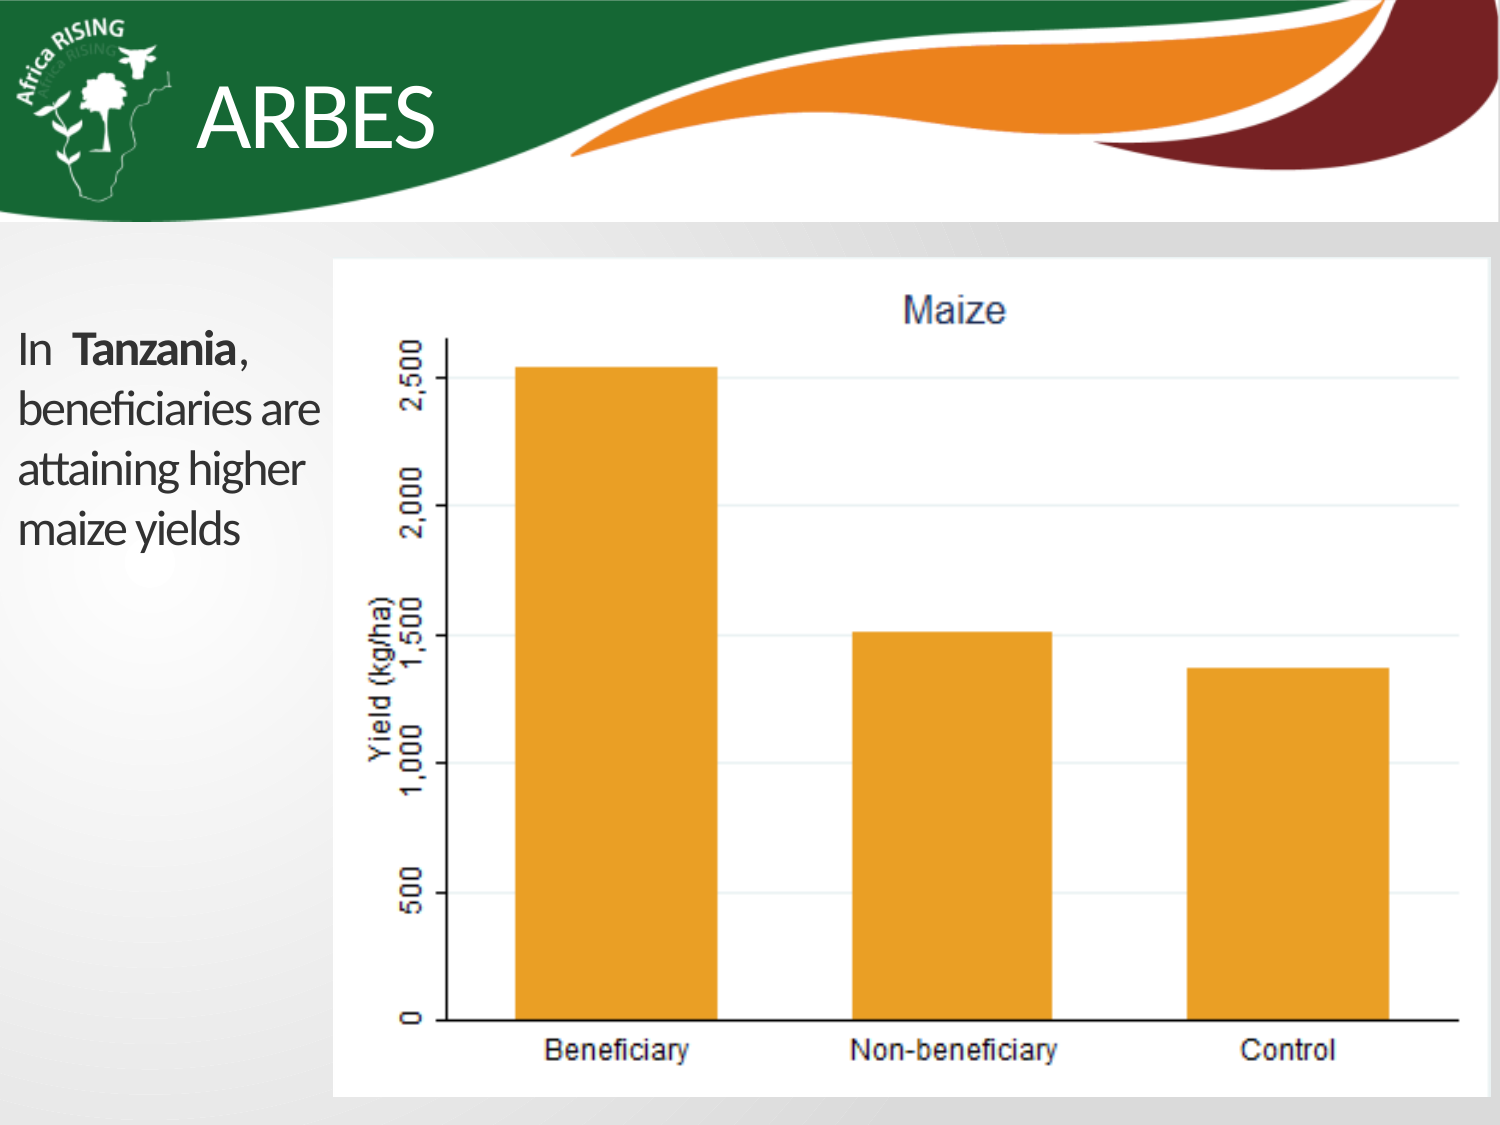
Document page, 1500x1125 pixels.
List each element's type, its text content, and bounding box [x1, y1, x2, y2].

picture [333, 256, 1492, 1098]
picture [0, 0, 1499, 222]
text_box ARBES [181, 45, 1500, 233]
title In Tanzania, beneficiaries are attaining higher maize yields [2, 307, 330, 580]
